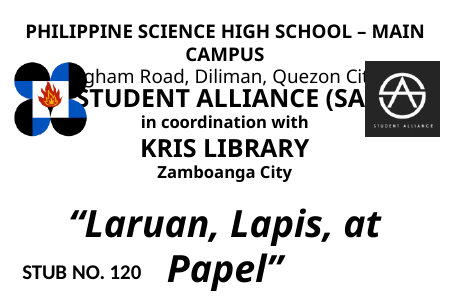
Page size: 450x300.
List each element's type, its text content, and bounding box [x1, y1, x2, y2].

text_box STUB NO. 120 [7, 251, 213, 292]
text_box “Laruan, Lapis, at Papel” [0, 192, 450, 298]
text_box STUDENT ALLIANCE (SA) in coordination with KRIS LIBRARY Zamboanga City [0, 74, 450, 190]
picture [364, 60, 441, 137]
picture [12, 60, 88, 137]
text_box PHILIPPINE SCIENCE HIGH SCHOOL – MAIN CAMPUS Agham Road, Diliman, Quezon City [0, 12, 450, 74]
